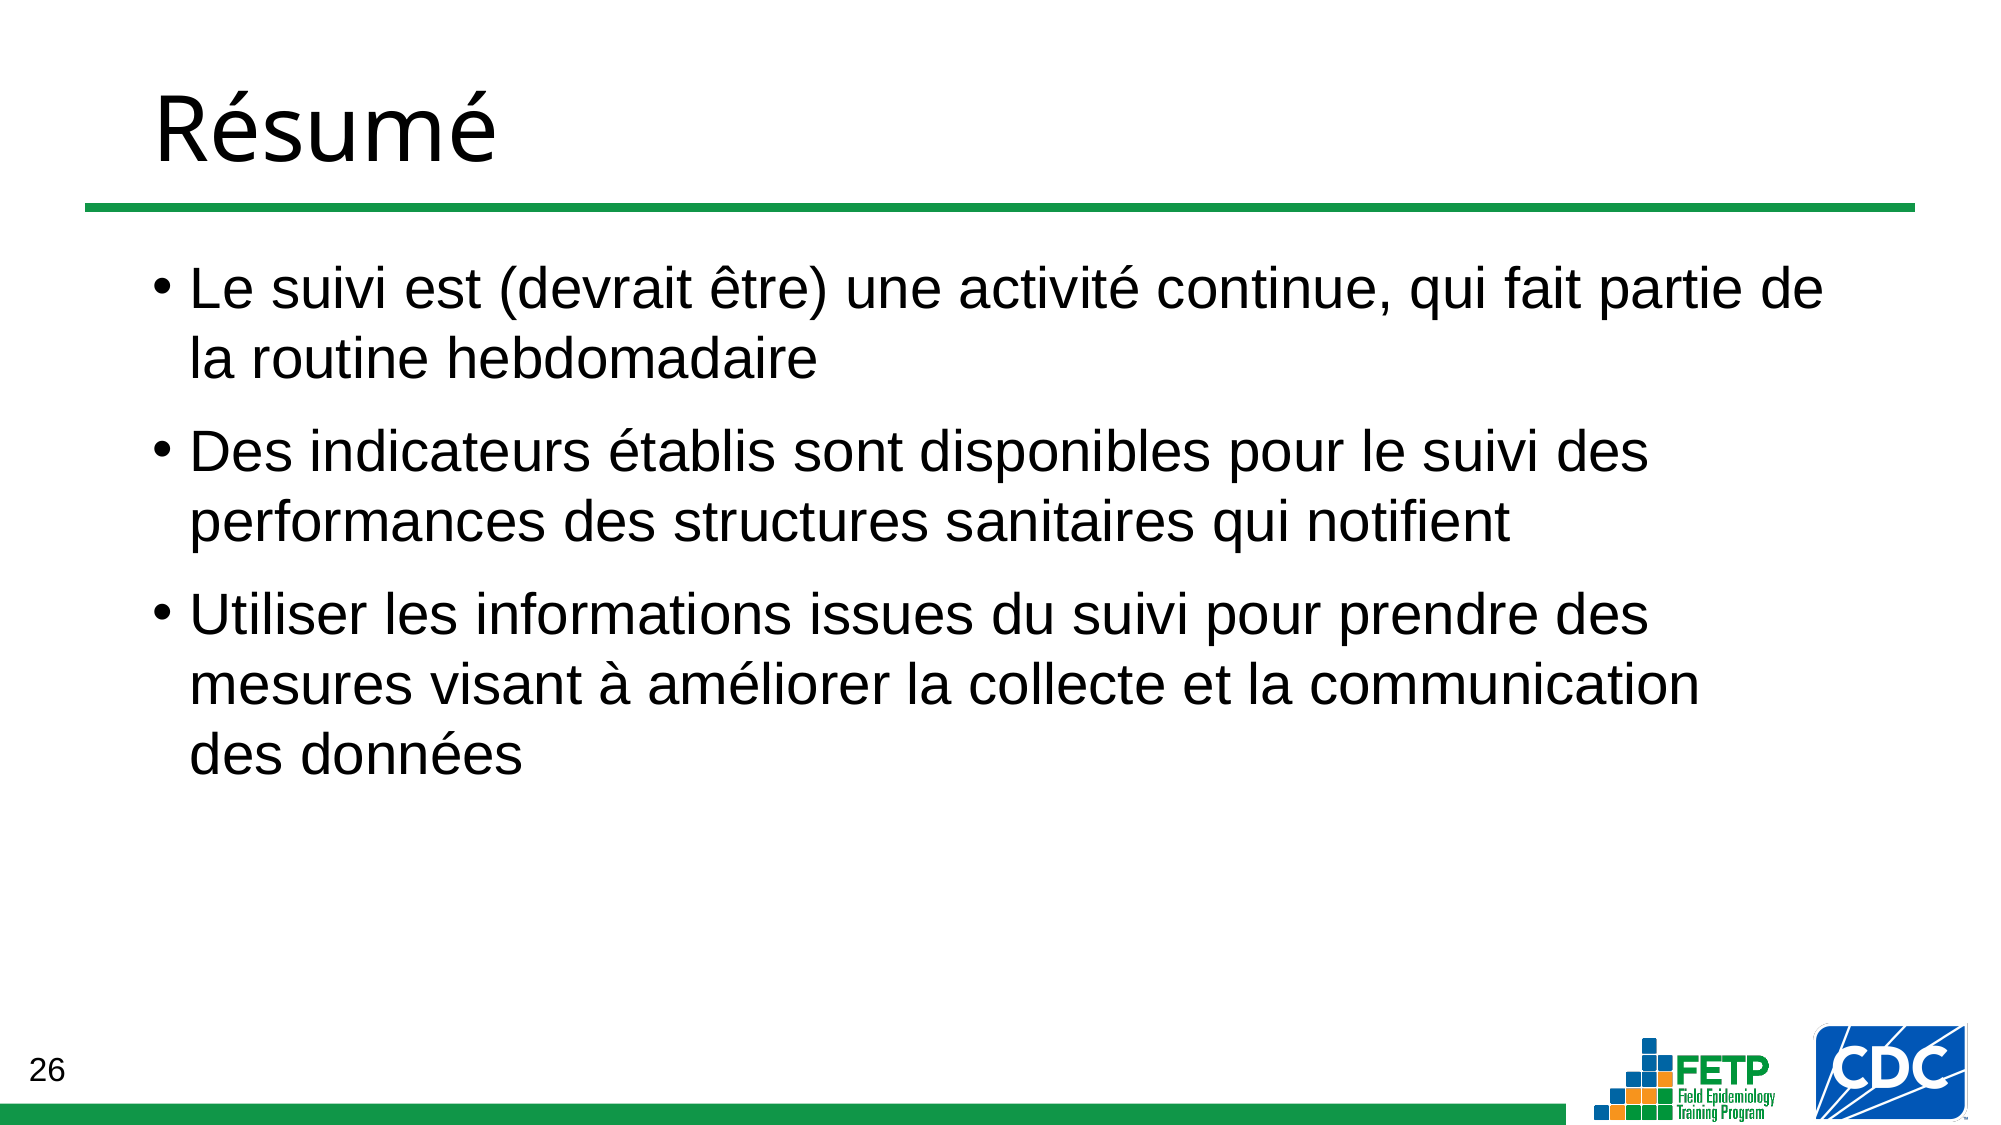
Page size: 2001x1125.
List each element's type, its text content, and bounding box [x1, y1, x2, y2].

list Le suivi est (devrait être) une activité continue, qui fait partie de la routine hebdomadaire Des indicateurs établis sont disponibles pour le suivi des performances des structures sanitaires qui notifient Utiliser les informations issues du suivi pour prendre des mesures visant à améliorer la collecte et la communication des données [137, 242, 1863, 1004]
picture [1594, 1038, 1775, 1122]
picture [1813, 1023, 1968, 1122]
title Résumé [137, 75, 1863, 207]
